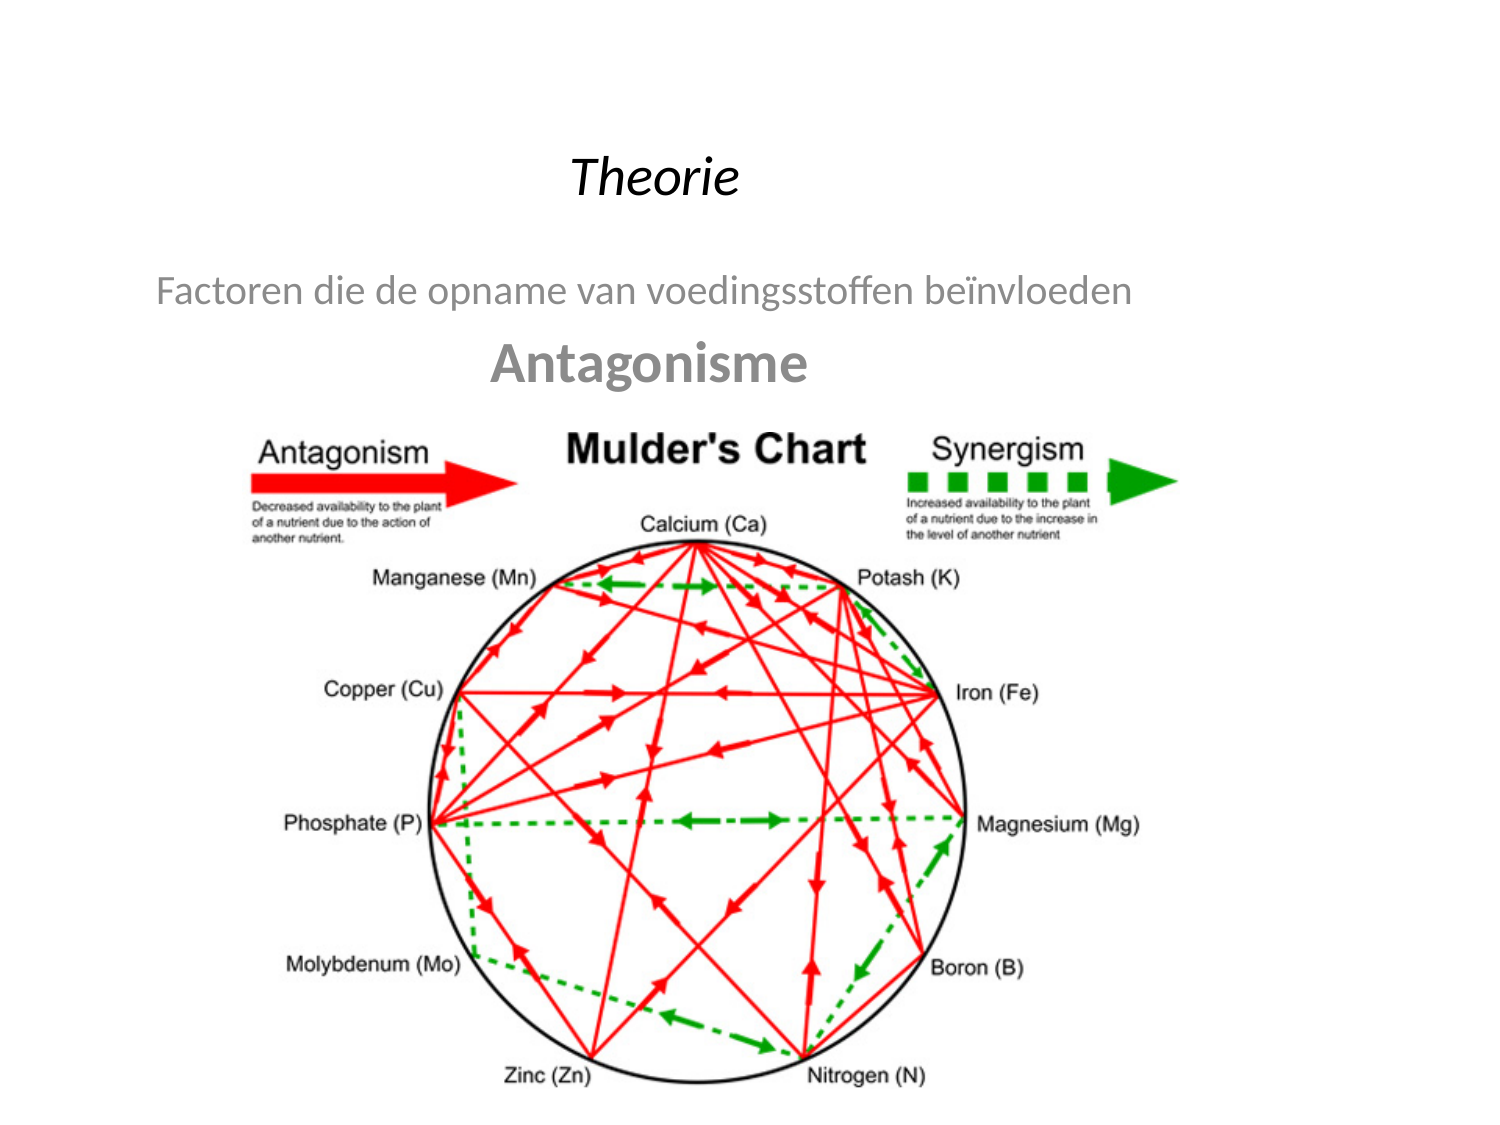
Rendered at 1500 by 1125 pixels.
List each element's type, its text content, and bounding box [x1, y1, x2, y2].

title Theorie [112, 101, 1199, 244]
subtitle Factoren die de opname van voedingsstoffen beïnvloeden Antagonisme [64, 255, 1235, 882]
picture [241, 432, 1180, 1090]
